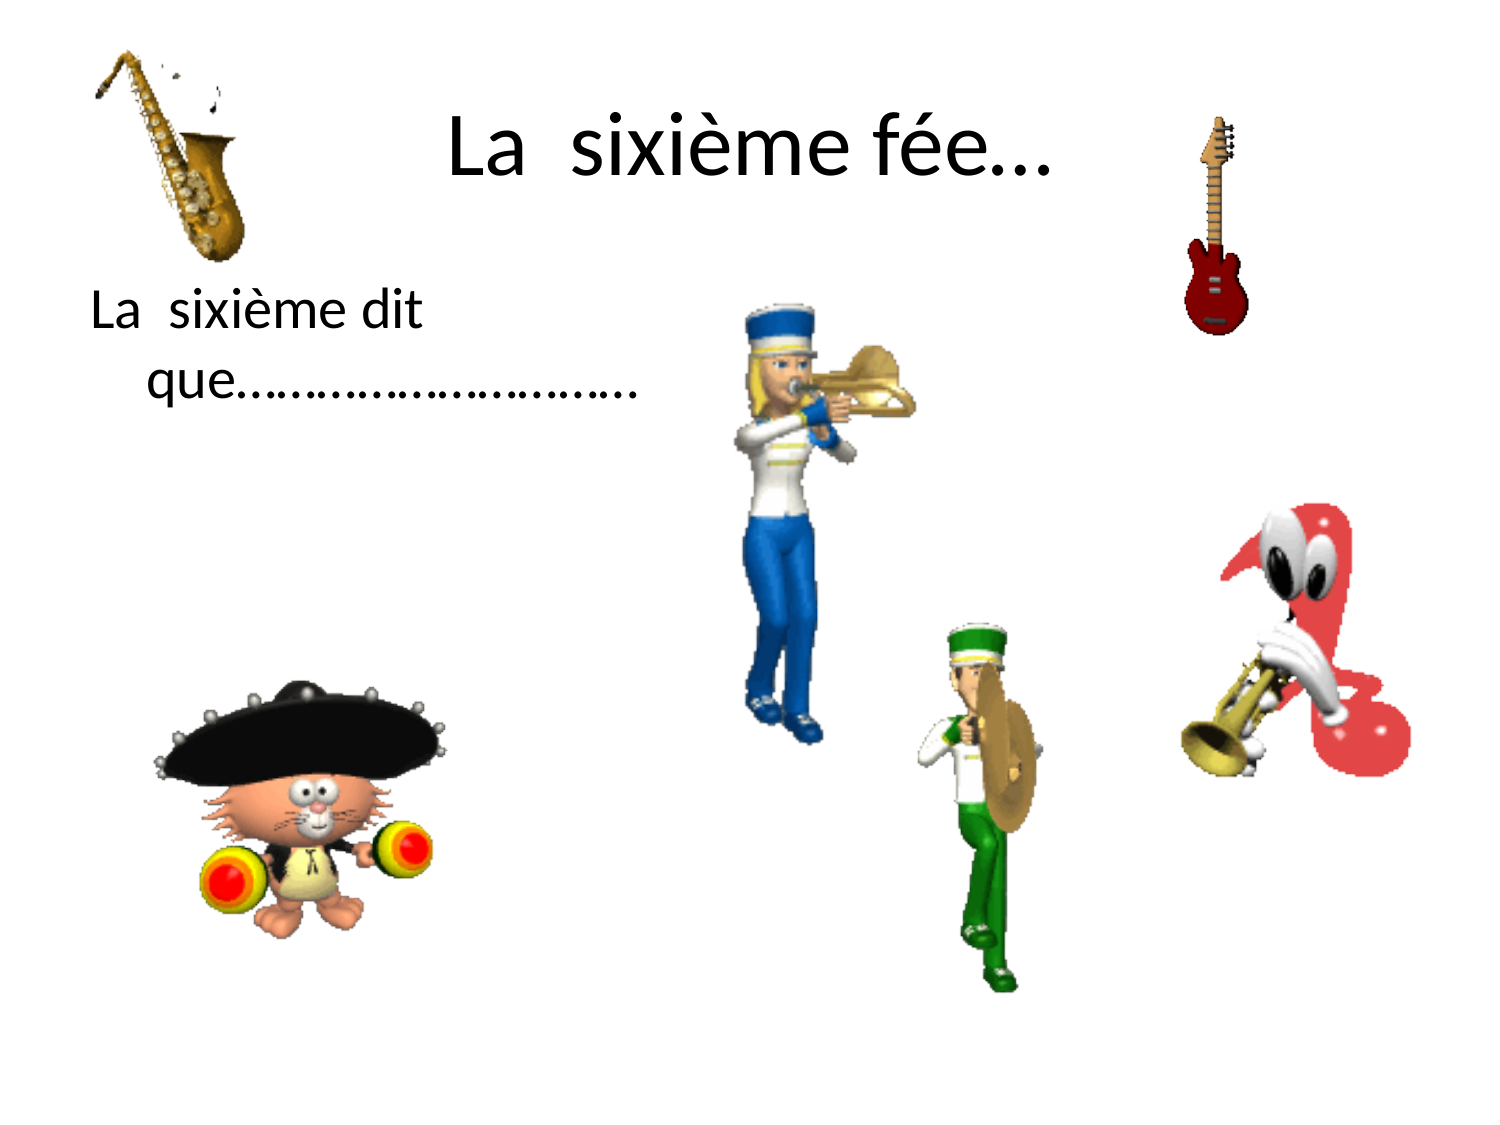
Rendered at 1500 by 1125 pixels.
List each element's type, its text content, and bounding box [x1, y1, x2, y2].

list La sixième dit que………………………… [75, 262, 738, 1005]
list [1174, 87, 1257, 373]
picture [87, 49, 262, 270]
picture [712, 287, 1500, 1026]
picture [137, 662, 490, 988]
title La sixième fée… [75, 45, 1425, 233]
